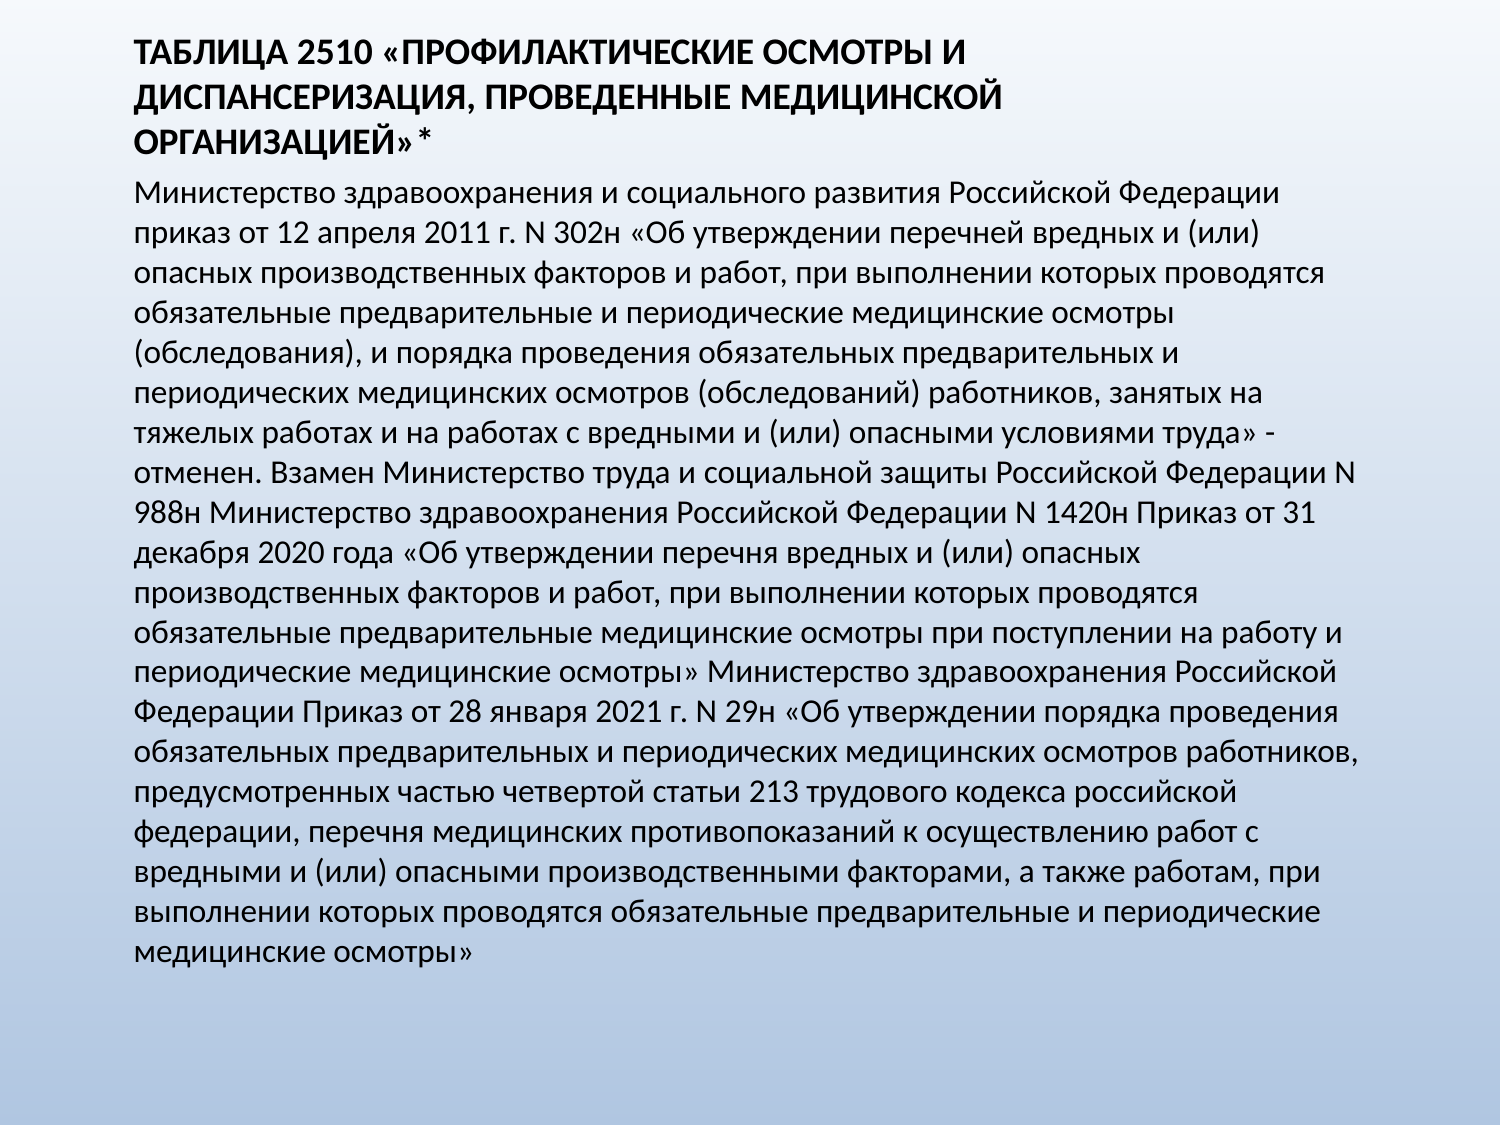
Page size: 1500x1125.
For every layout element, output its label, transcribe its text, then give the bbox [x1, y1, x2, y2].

title Таблица 2510 «Профилактические осмотры и диспансеризация, проведенные медицинской организацией»* [118, 18, 1270, 160]
list Министерство здравоохранения и социального развития Российской Федерации приказ от 12 апреля 2011 г. N 302н «Об утверждении перечней вредных и (или) опасных производственных факторов и работ, при выполнении которых проводятся обязательные предварительные и периодические медицинские осмотры (обследования), и порядка проведения обязательных предварительных и периодических медицинских осмотров (обследований) работников, занятых на тяжелых работах и на работах с вредными и (или) опасными условиями труда» - отменен. Взамен Министерство труда и социальной защиты Российской Федерации N 988н Министерство здравоохранения Российской Федерации N 1420н Приказ от 31 декабря 2020 года «Об утверждении перечня вредных и (или) опасных производственных факторов и работ, при выполнении которых проводятся обязательные предварительные медицинские осмотры при поступлении на работу и периодические медицинские осмотры» Министерство здравоохранения Российской Федерации Приказ от 28 января 2021 г. N 29н «Об утверждении порядка проведения обязательных предварительных и периодических медицинских осмотров работников, предусмотренных частью четвертой статьи 213 трудового кодекса российской федерации, перечня медицинских противопоказаний к осуществлению работ с вредными и (или) опасными производственными факторами, а также работам, при выполнении которых проводятся обязательные предварительные и периодические медицинские осмотры» [118, 160, 1394, 1024]
